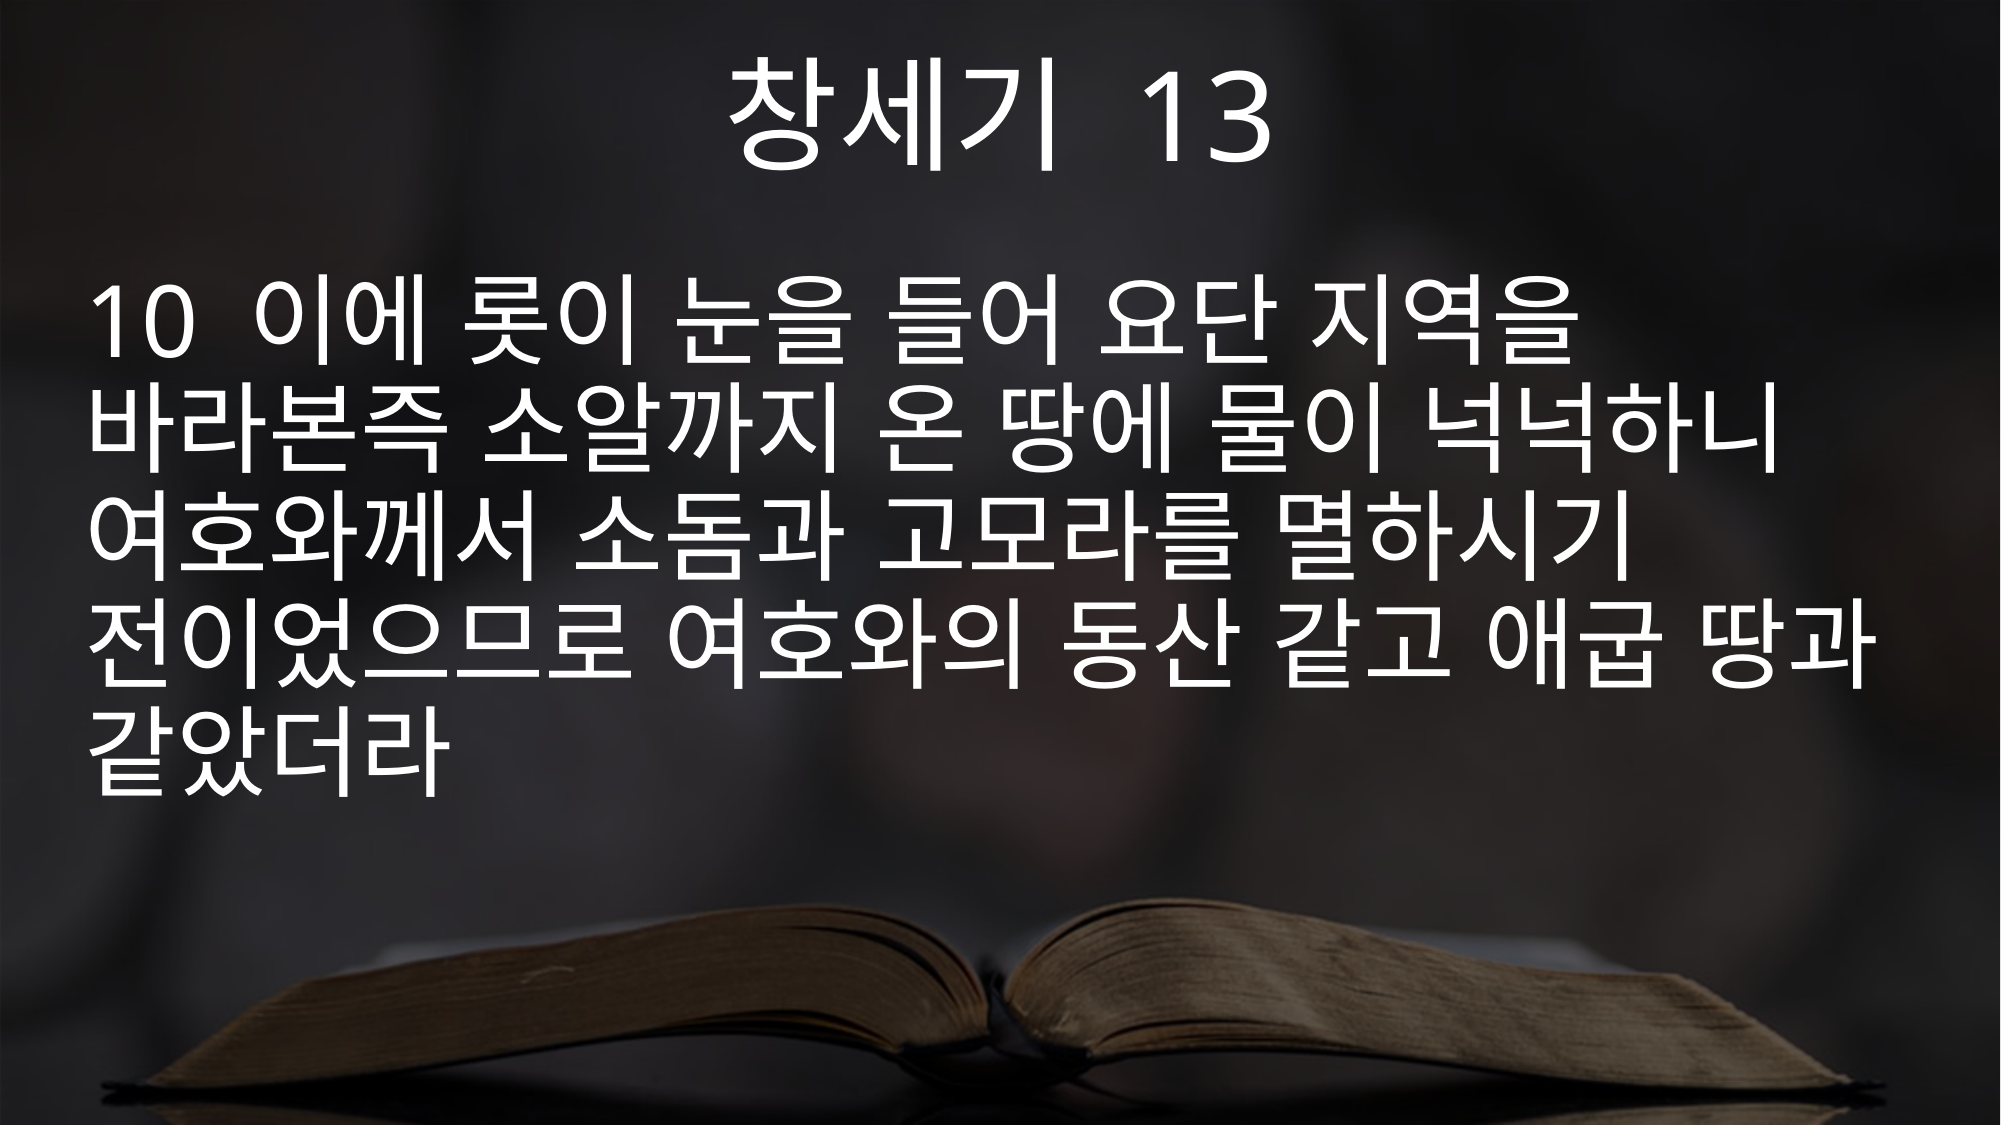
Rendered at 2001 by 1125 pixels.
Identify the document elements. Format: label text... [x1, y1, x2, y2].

picture [0, 0, 2001, 1125]
list 10 이에 롯이 눈을 들어 요단 지역을 바라본즉 소알까지 온 땅에 물이 넉넉하니 여호와께서 소돔과 고모라를 멸하시기 전이었으므로 여호와의 동산 같고 애굽 땅과 같았더라 [69, 263, 1953, 423]
footer 창세기 13 [0, 32, 2000, 192]
